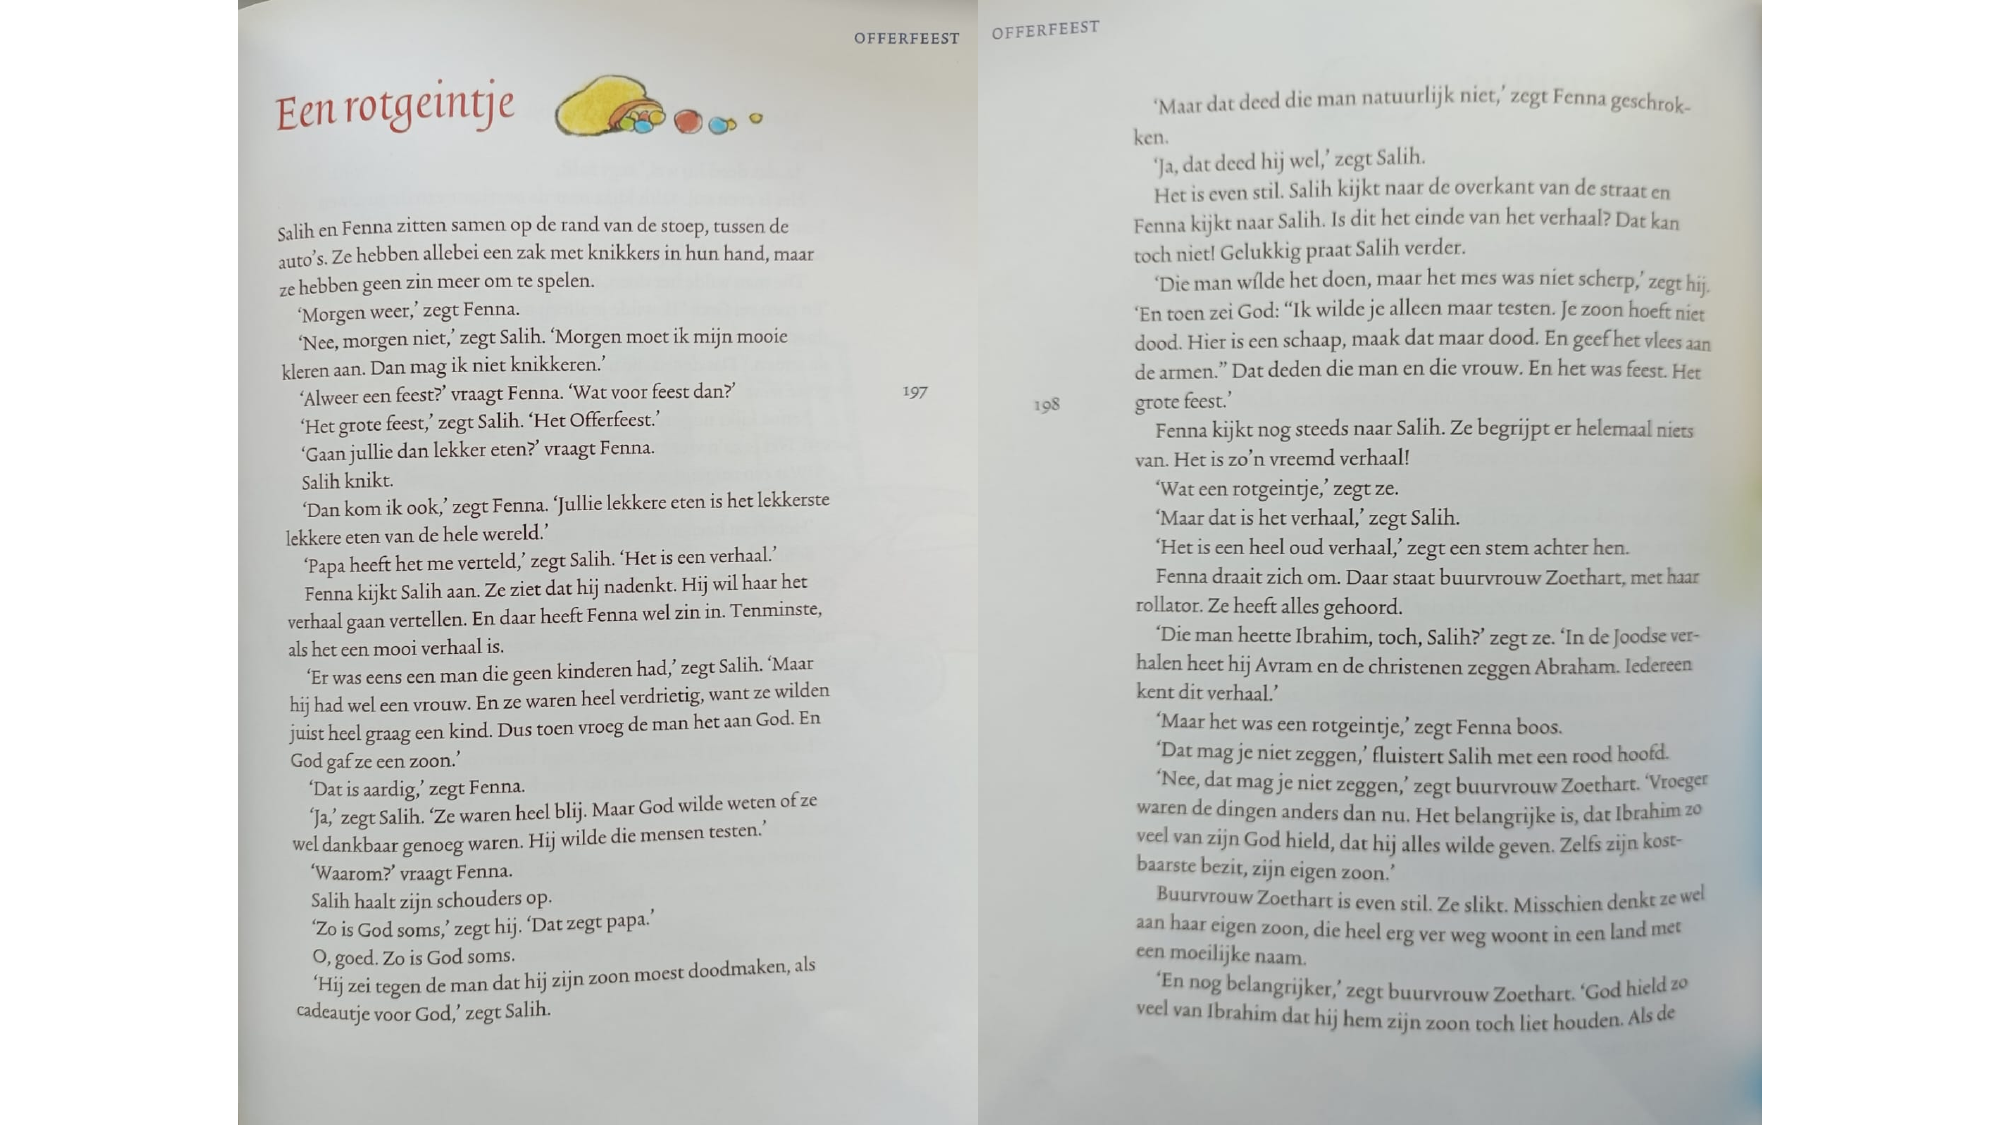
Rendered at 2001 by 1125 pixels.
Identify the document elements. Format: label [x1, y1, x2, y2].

picture [238, 0, 1762, 1125]
